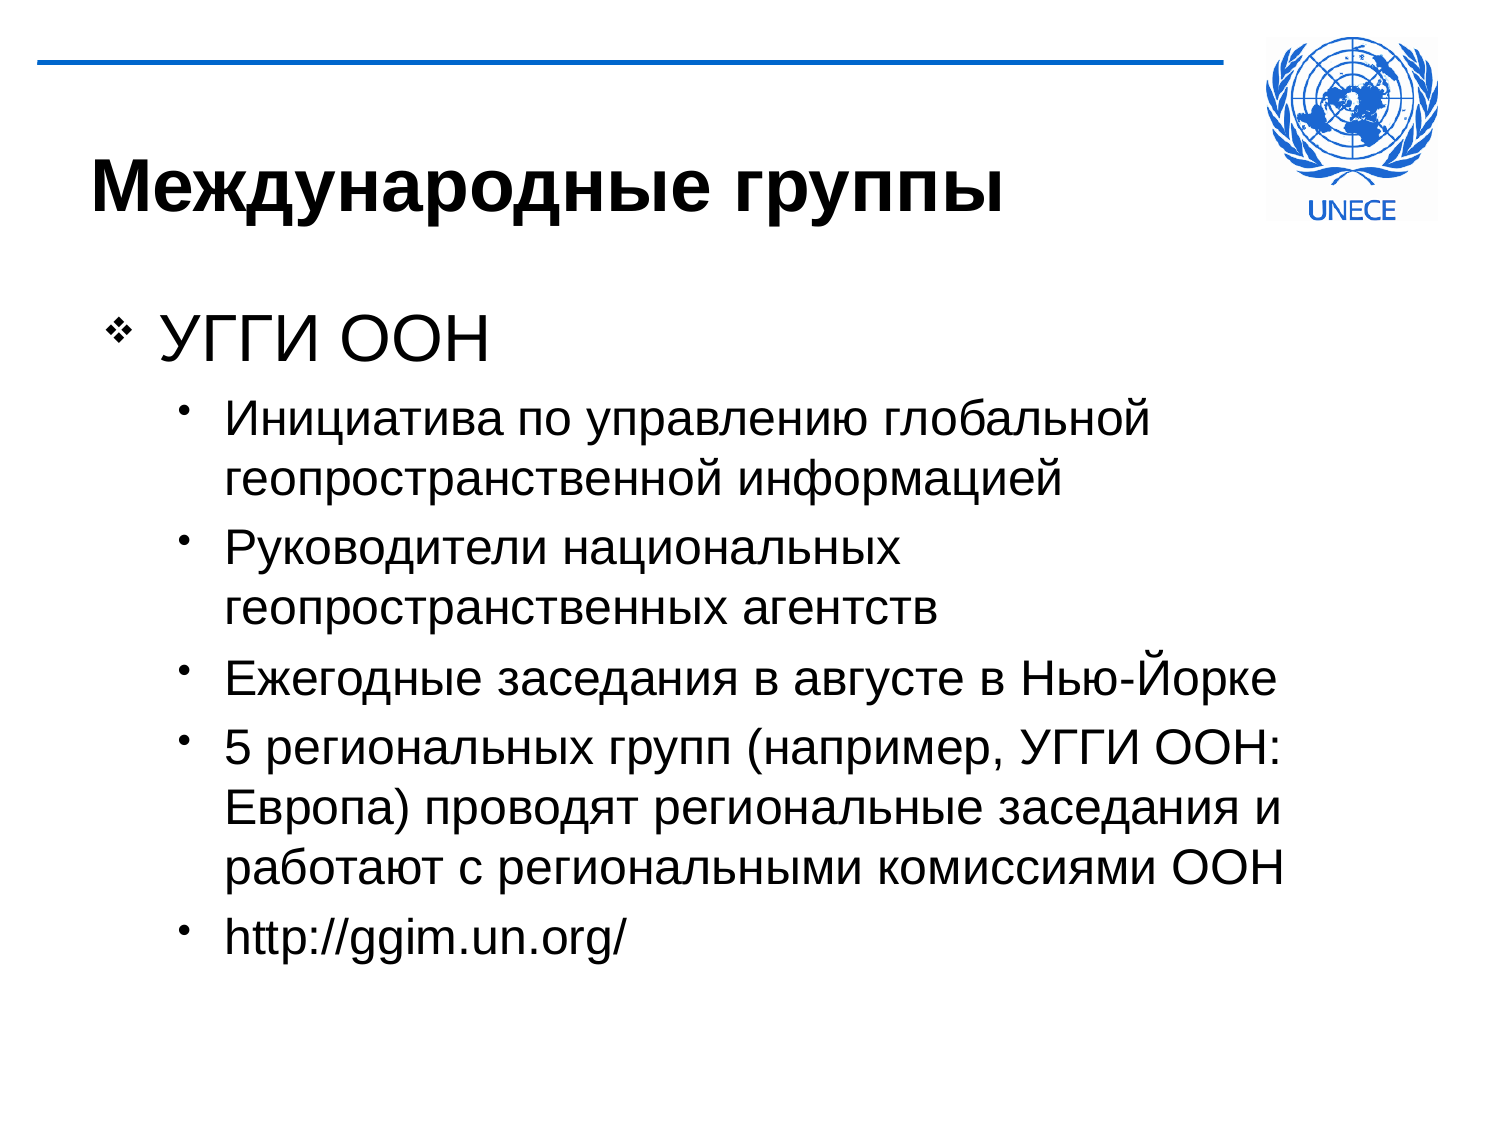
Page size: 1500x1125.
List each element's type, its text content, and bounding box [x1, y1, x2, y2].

title Международные группы [75, 99, 1238, 263]
picture [1266, 37, 1438, 221]
list УГГИ ООН Инициатива по управлению глобальной геопространственной информацией Руководители национальных геопространственных агентств Ежегодные заседания в августе в Нью-Йорке 5 региональных групп (например, УГГИ ООН: Европа) проводят региональные заседания и работают с региональными комиссиями ООН http://ggim.un.org/ [87, 287, 1388, 1000]
